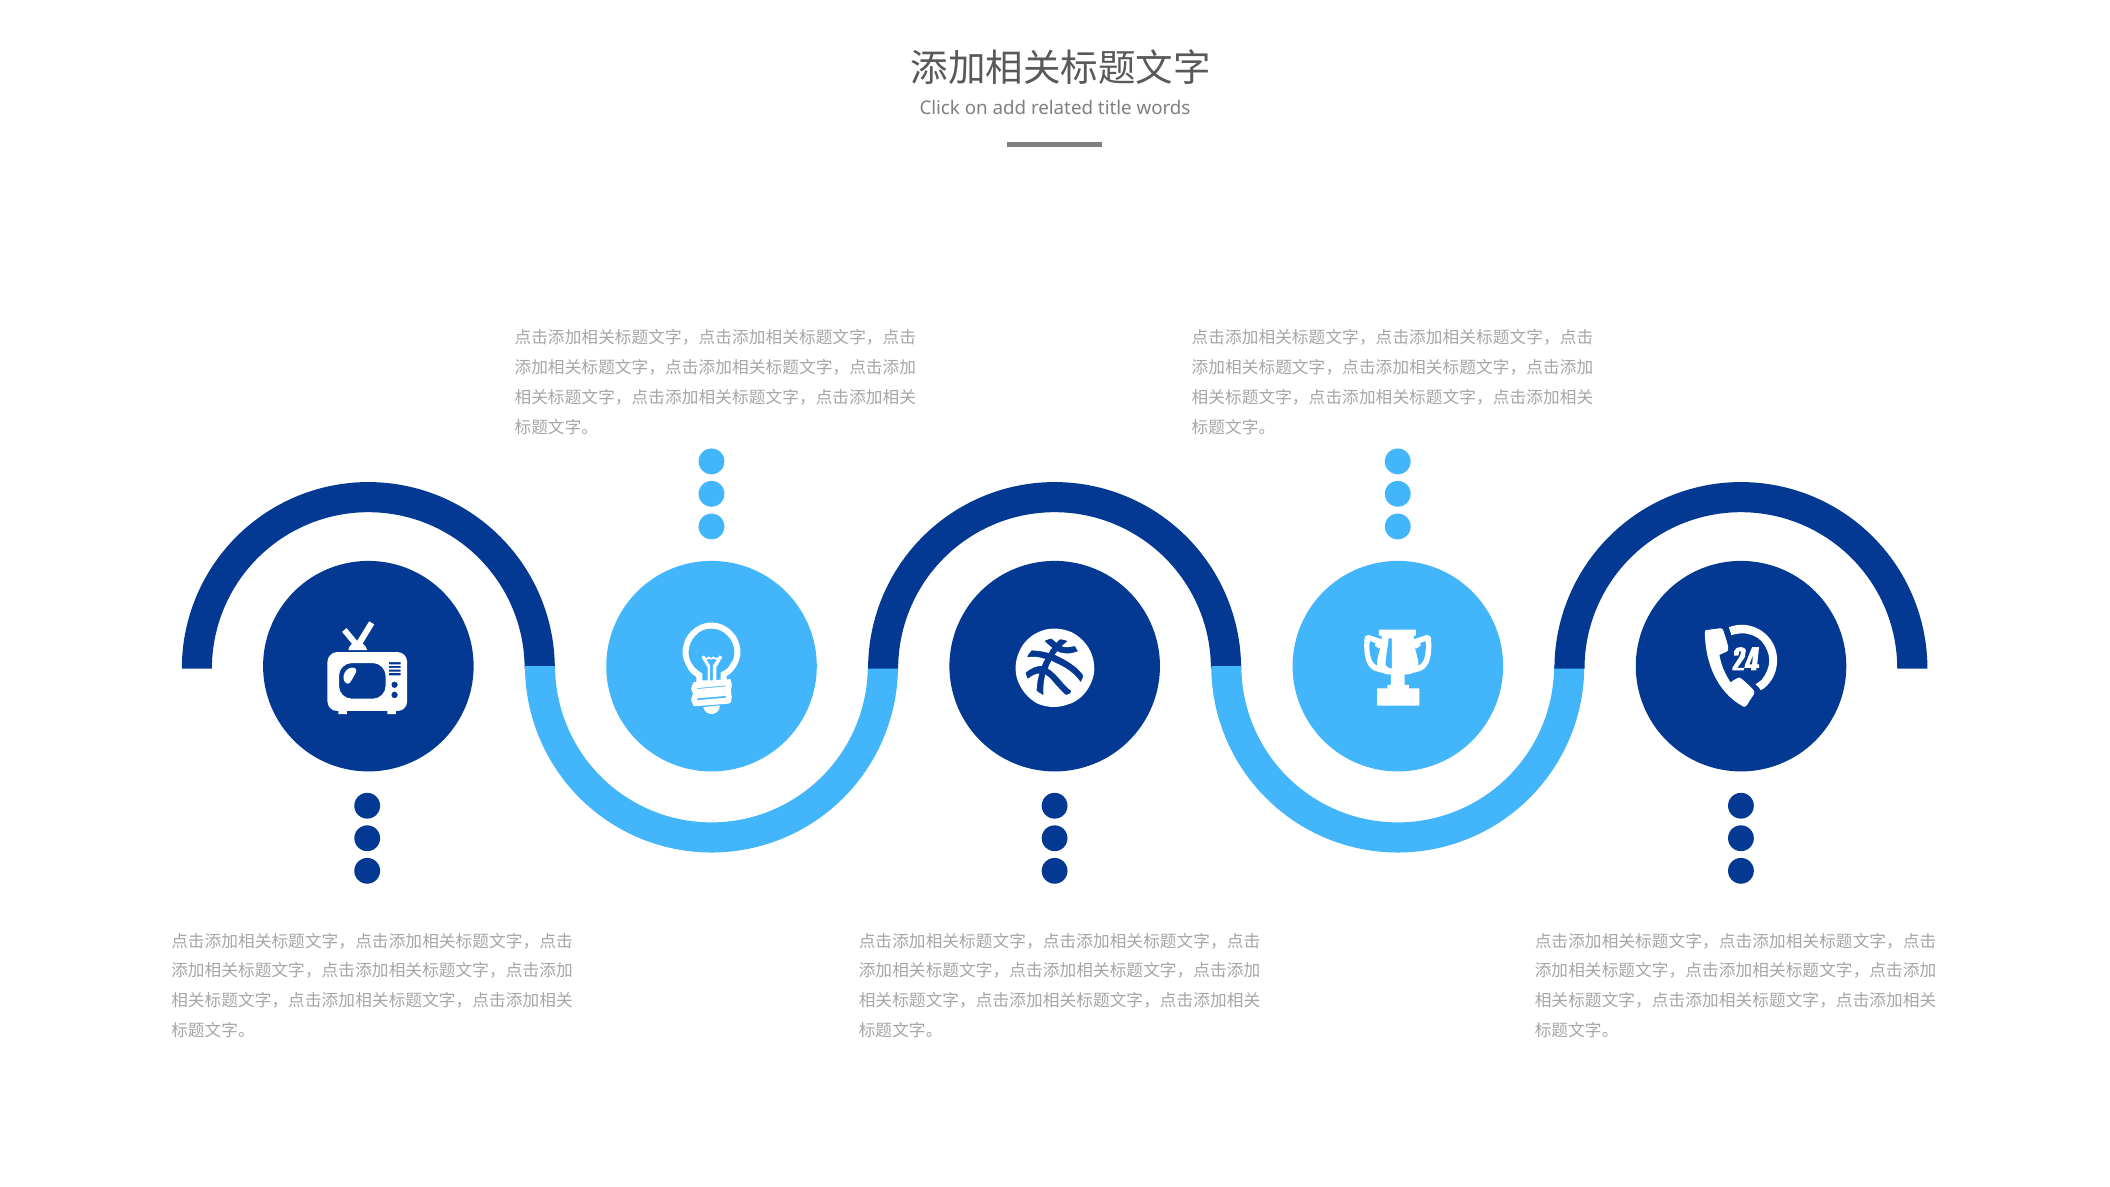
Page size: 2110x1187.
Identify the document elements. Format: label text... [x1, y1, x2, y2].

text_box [606, 560, 817, 772]
text_box Click on add related title words [877, 89, 1232, 124]
text_box 点击添加相关标题文字，点击添加相关标题文字，点击添加相关标题文字，点击添加相关标题文字，点击添加相关标题文字，点击添加相关标题文字，点击添加相关标题文字。 [1176, 309, 1619, 445]
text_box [1041, 792, 1068, 884]
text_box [1292, 560, 1504, 772]
text_box 点击添加相关标题文字，点击添加相关标题文字，点击添加相关标题文字，点击添加相关标题文字，点击添加相关标题文字，点击添加相关标题文字，点击添加相关标题文字。 [156, 912, 599, 1048]
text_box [1384, 448, 1411, 540]
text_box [181, 479, 1928, 856]
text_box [1635, 560, 1847, 772]
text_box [263, 560, 474, 772]
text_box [354, 792, 381, 884]
text_box 点击添加相关标题文字，点击添加相关标题文字，点击添加相关标题文字，点击添加相关标题文字，点击添加相关标题文字，点击添加相关标题文字，点击添加相关标题文字。 [499, 309, 942, 445]
text_box 点击添加相关标题文字，点击添加相关标题文字，点击添加相关标题文字，点击添加相关标题文字，点击添加相关标题文字，点击添加相关标题文字，点击添加相关标题文字。 [1520, 912, 1962, 1048]
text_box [1727, 792, 1754, 884]
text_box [698, 448, 725, 540]
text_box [949, 560, 1160, 772]
text_box 点击添加相关标题文字，点击添加相关标题文字，点击添加相关标题文字，点击添加相关标题文字，点击添加相关标题文字，点击添加相关标题文字，点击添加相关标题文字。 [844, 912, 1286, 1048]
text_box 添加相关标题文字 [877, 37, 1245, 95]
